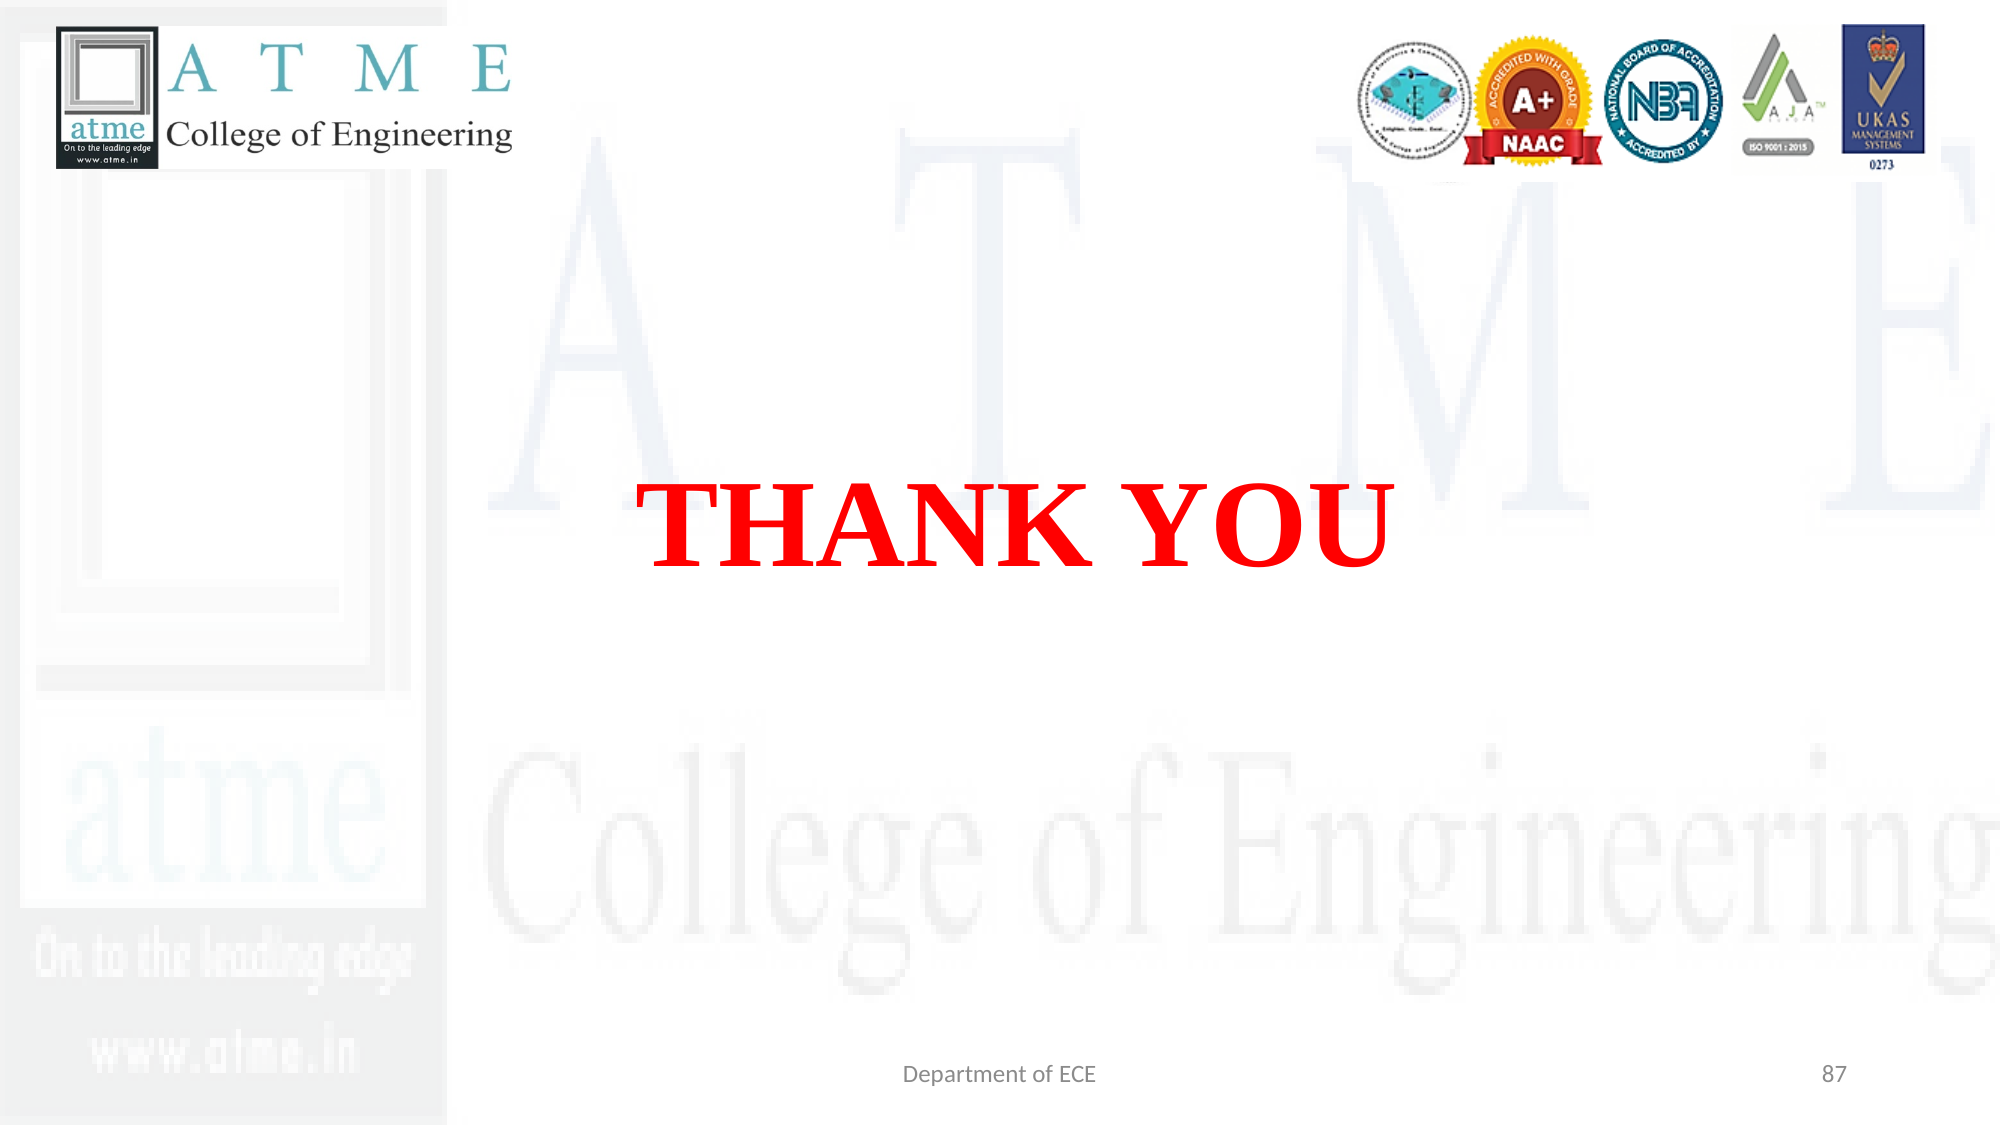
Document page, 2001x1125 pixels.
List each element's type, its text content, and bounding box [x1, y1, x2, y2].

footer Department of ECE [662, 1042, 1338, 1103]
slide_number 87 [1412, 1042, 1863, 1103]
picture [1352, 24, 1941, 186]
text_box THANK YOU [450, 434, 1583, 600]
picture [56, 26, 512, 169]
